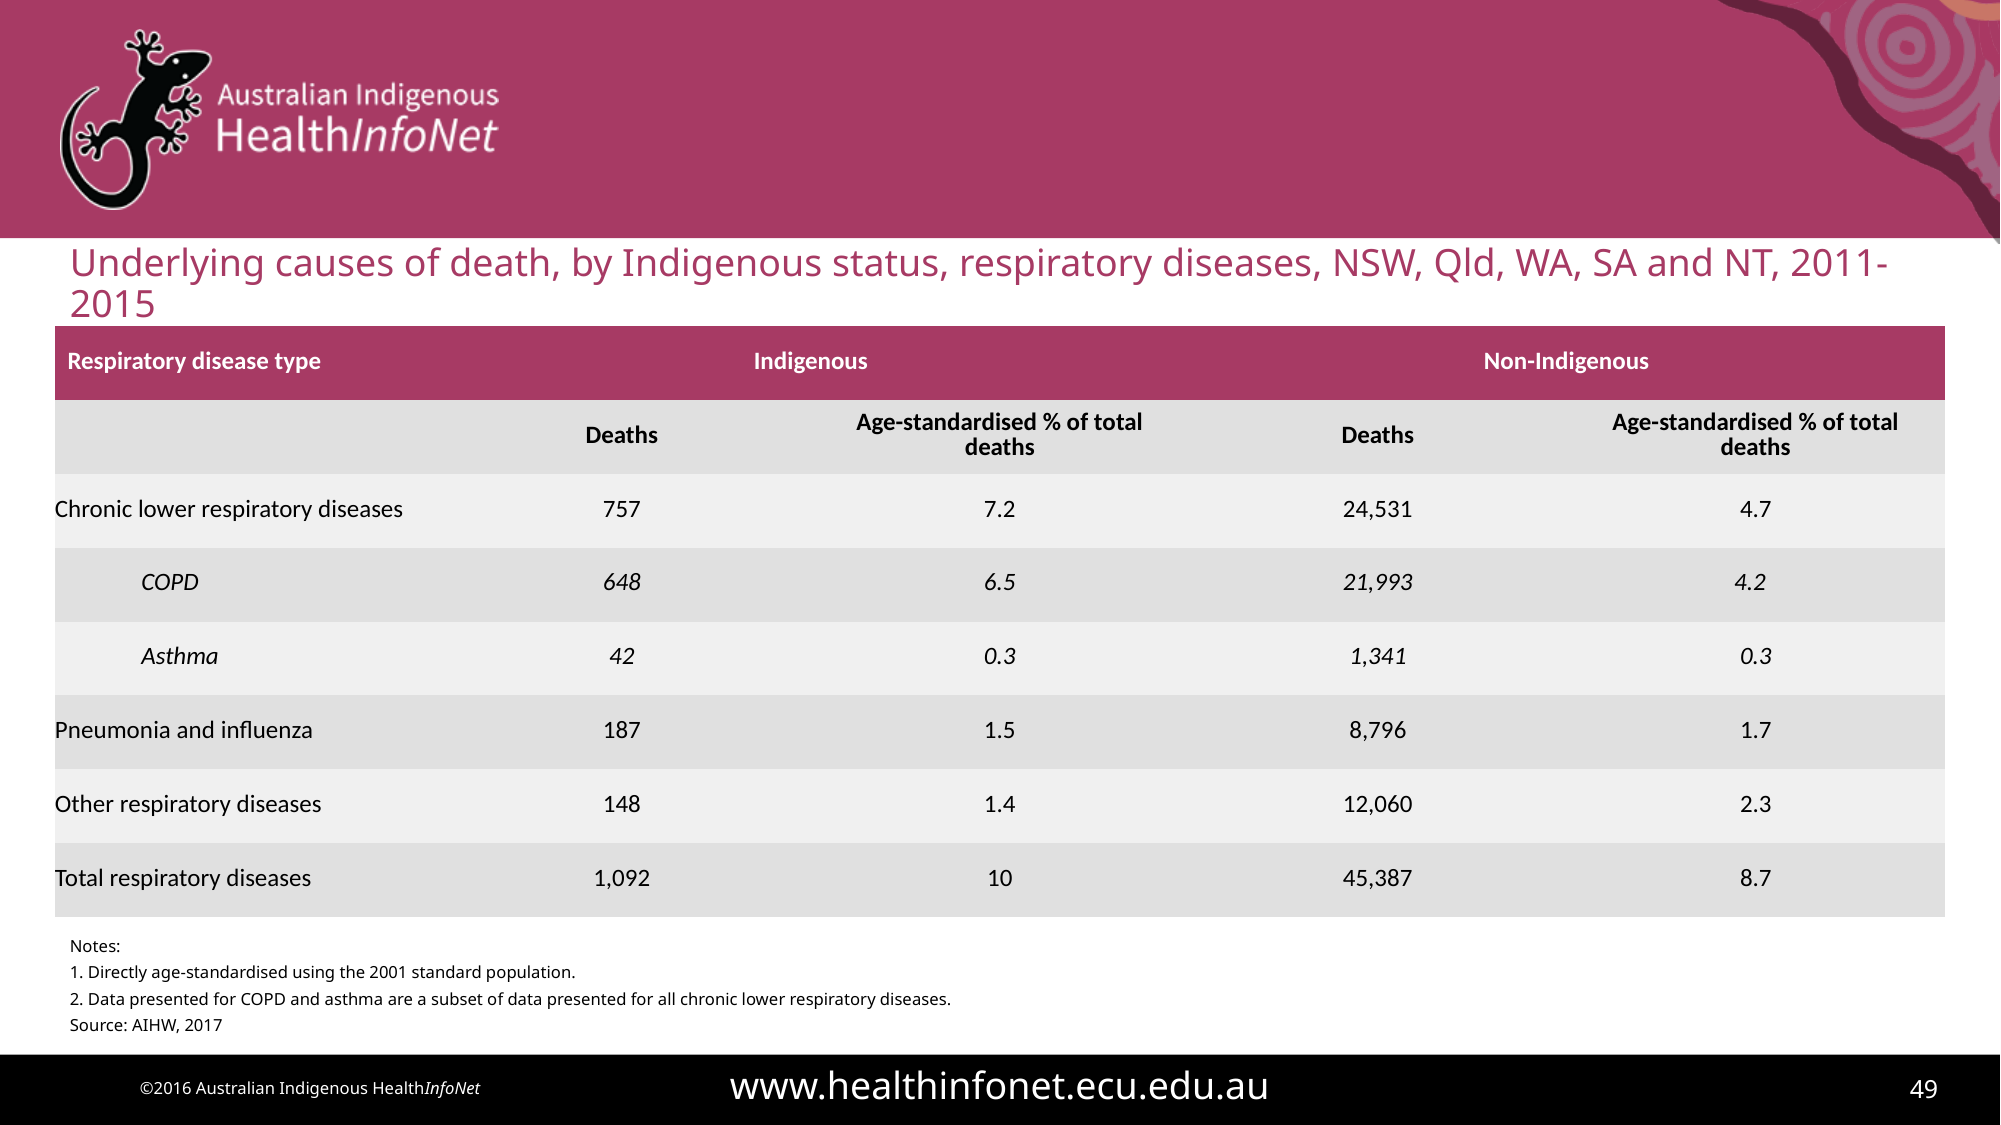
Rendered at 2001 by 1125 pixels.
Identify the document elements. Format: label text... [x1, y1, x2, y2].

table_cell Deaths [1189, 400, 1567, 474]
picture [1673, 0, 2000, 279]
table_cell 1.7 [1567, 695, 1945, 769]
table_cell 1.4 [811, 769, 1189, 843]
table_cell Total respiratory diseases [55, 843, 433, 917]
table_cell 7.2 [811, 474, 1189, 548]
table_cell 757 [433, 474, 811, 548]
table_cell 0.3 [1567, 622, 1945, 695]
table_cell 187 [433, 695, 811, 769]
table_cell 1.5 [811, 695, 1189, 769]
table_cell 148 [433, 769, 811, 843]
table_cell 45,387 [1189, 843, 1567, 917]
table_cell 0.3 [811, 622, 1189, 695]
table_cell Asthma [55, 622, 433, 695]
table_cell 1,092 [433, 843, 811, 917]
table_cell 4.2 [1567, 548, 1945, 622]
table_header Respiratory disease type [55, 326, 433, 400]
picture [60, 29, 499, 210]
table_cell Chronic lower respiratory diseases [55, 474, 433, 548]
table_cell 21,993 [1189, 548, 1567, 622]
table_cell 42 [433, 622, 811, 695]
table_cell COPD [55, 548, 433, 622]
table_cell Age-standardised % of total deaths [811, 400, 1189, 474]
table_cell 12,060 [1189, 769, 1567, 843]
table_cell 2.3 [1567, 769, 1945, 843]
table_header Indigenous [433, 326, 1189, 400]
table_cell 8,796 [1189, 695, 1567, 769]
text_box Notes: 1. Directly age-standardised using the 2001 standard population. 2. Data presented for COPD and asthma are a subset of data presented for all chronic lower respiratory diseases. Source: AIHW, 2017 [55, 928, 1055, 1042]
table_cell Pneumonia and influenza [55, 695, 433, 769]
table_cell Other respiratory diseases [55, 769, 433, 843]
table_cell 4.7 [1567, 474, 1945, 548]
table_cell 1,341 [1189, 622, 1567, 695]
table_cell 24,531 [1189, 474, 1567, 548]
table_cell 6.5 [811, 548, 1189, 622]
table_cell Deaths [433, 400, 811, 474]
table_cell 648 [433, 548, 811, 622]
table_header Non-Indigenous [1189, 326, 1945, 400]
table_cell [55, 400, 433, 474]
table_cell Age-standardised % of total deaths [1567, 400, 1945, 474]
table_cell 8.7 [1567, 843, 1945, 917]
title Underlying causes of death, by Indigenous status, respiratory diseases, NSW, Qld, WA, SA and NT, 2011-2015 [55, 243, 1945, 326]
table_cell 10 [811, 843, 1189, 917]
